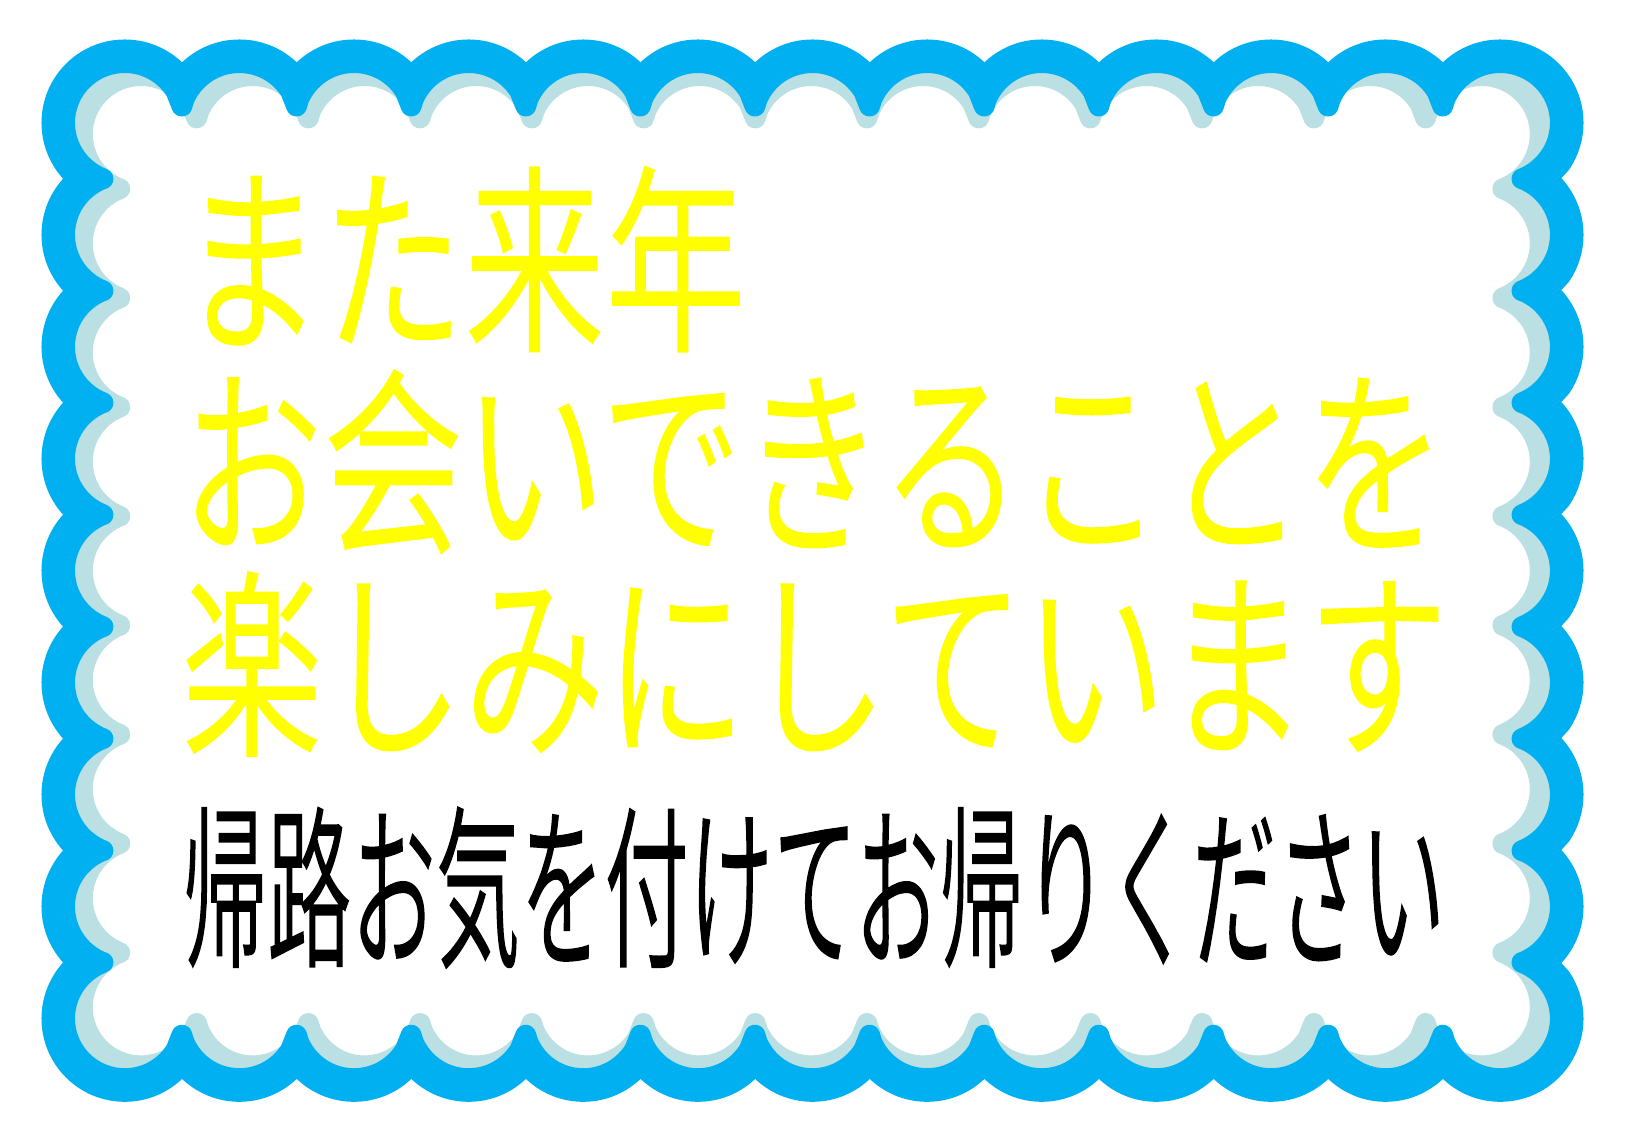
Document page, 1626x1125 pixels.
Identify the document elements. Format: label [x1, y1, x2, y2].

text_box [988, 1021, 1097, 1076]
text_box [525, 1021, 985, 1076]
text_box [1106, 1021, 1210, 1076]
text_box [186, 65, 285, 121]
text_box [67, 176, 122, 964]
text_box [1342, 65, 1437, 121]
text_box [186, 1021, 286, 1076]
text_box [1459, 65, 1555, 1076]
text_box [1106, 65, 1210, 121]
text_box [1343, 1021, 1437, 1076]
text_box [1225, 1021, 1324, 1076]
text_box [49, 47, 1576, 1094]
text_box [988, 65, 1097, 121]
text_box [300, 65, 403, 121]
text_box [413, 65, 520, 121]
text_box [526, 65, 985, 121]
text_box [68, 965, 168, 1076]
text_box [413, 1021, 520, 1076]
text_box [1224, 65, 1324, 121]
text_box [300, 1021, 403, 1076]
text_box [68, 65, 167, 176]
